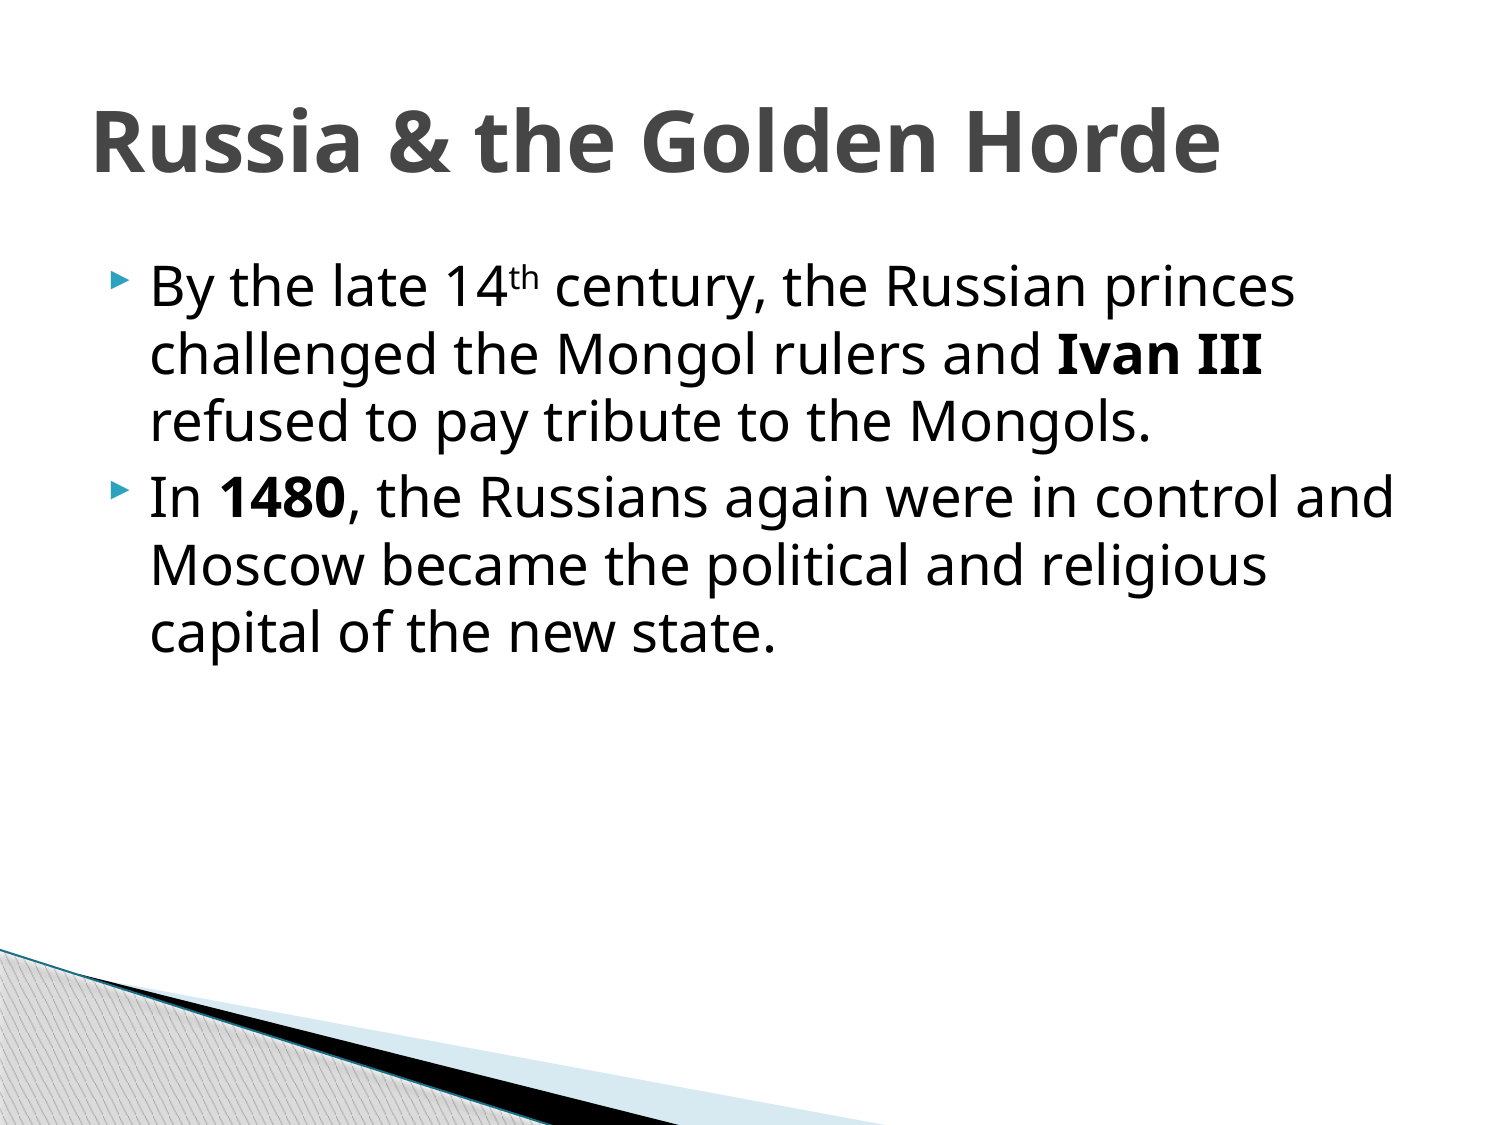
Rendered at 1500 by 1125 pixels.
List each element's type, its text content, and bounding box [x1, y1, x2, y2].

title Russia & the Golden Horde [75, 45, 1425, 233]
list By the late 14th century, the Russian princes challenged the Mongol rulers and Ivan III refused to pay tribute to the Mongols. In 1480, the Russians again were in control and Moscow became the political and religious capital of the new state. [75, 243, 1425, 986]
